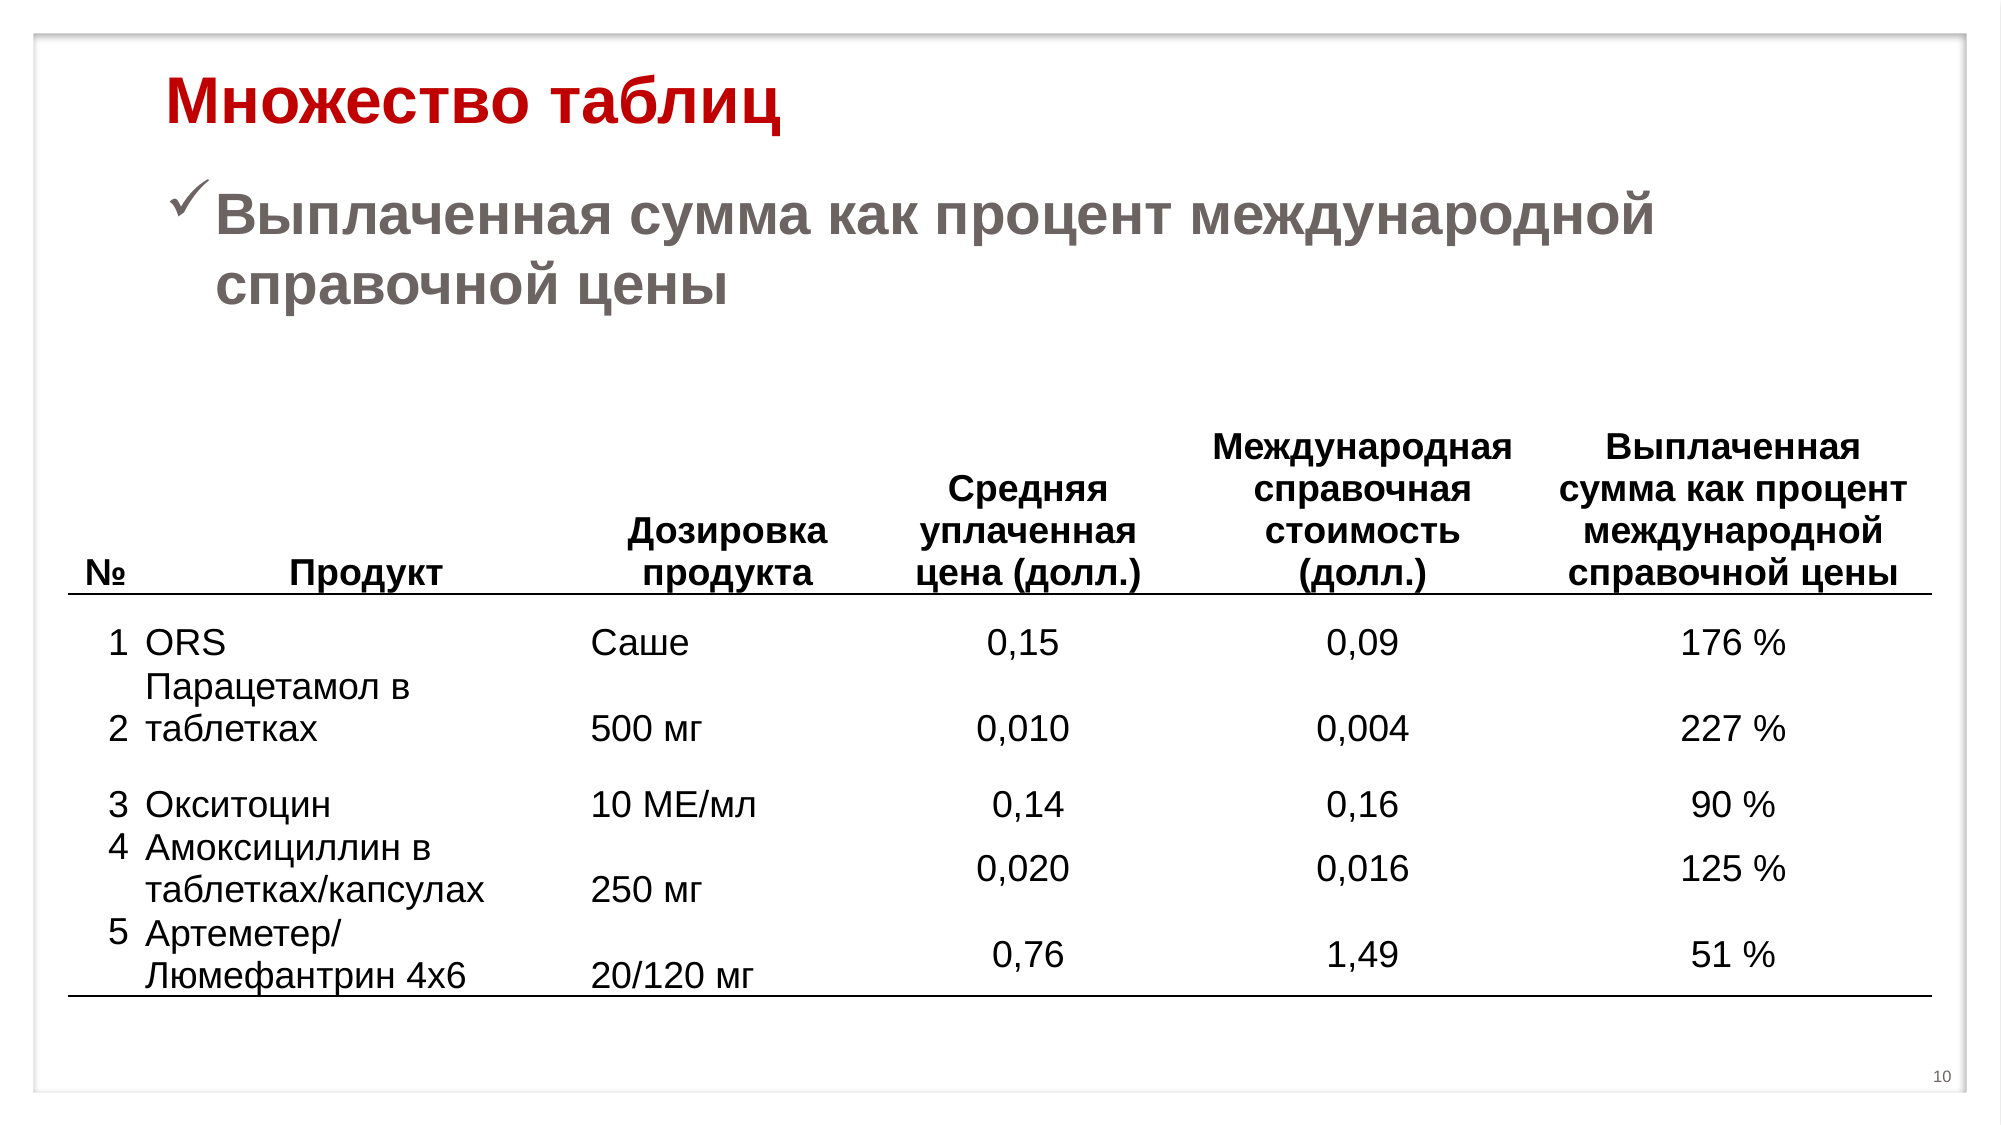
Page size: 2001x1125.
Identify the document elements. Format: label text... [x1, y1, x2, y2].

table_cell ORS [144, 595, 589, 664]
table_cell 0,016 [1191, 825, 1535, 911]
table_cell Артеметер/ Люмефантрин 4х6 [144, 911, 589, 995]
table_cell 1 [68, 595, 144, 664]
table_cell 0,15 [866, 595, 1191, 664]
list Выплаченная сумма как процент международной справочной цены [150, 168, 1886, 345]
table_header Выплаченная сумма как процент международной справочной цены [1535, 368, 1932, 593]
table_cell 125 % [1535, 825, 1932, 911]
table_header № [68, 368, 144, 593]
table_cell 0,020 [866, 825, 1191, 911]
table_cell 0,09 [1191, 595, 1535, 664]
table_cell 0,004 [1191, 664, 1535, 749]
table_cell 0,010 [866, 664, 1191, 749]
table_header Средняя уплаченная цена (долл.) [866, 368, 1191, 593]
table_cell 51 % [1535, 911, 1932, 995]
table_cell 2 [68, 664, 144, 749]
table_cell 5 [68, 911, 144, 995]
table_cell Окситоцин [144, 749, 589, 825]
table_cell Парацетамол в таблетках [144, 664, 589, 749]
table_cell Саше [589, 595, 866, 664]
table_cell 227 % [1535, 664, 1932, 749]
slide_number 10 [1500, 1058, 1967, 1094]
table_cell 176 % [1535, 595, 1932, 664]
table_cell 0,16 [1191, 749, 1535, 825]
table_cell 3 [68, 749, 144, 825]
table_header Продукт [144, 368, 589, 593]
table_cell 20/120 мг [589, 911, 866, 995]
table_cell 250 мг [589, 825, 866, 911]
table_header Дозировка продукта [589, 368, 866, 593]
table_cell 500 мг [589, 664, 866, 749]
table_cell 0,76 [866, 911, 1191, 995]
table_cell 0,14 [866, 749, 1191, 825]
table_cell 10 МЕ/мл [589, 749, 866, 825]
title Множество таблиц [150, 48, 1851, 145]
table_header Международная справочная стоимость (долл.) [1191, 368, 1535, 593]
table_cell Амоксициллин в таблетках/капсулах [144, 825, 589, 911]
table_cell 90 % [1535, 749, 1932, 825]
table_cell 4 [68, 825, 144, 911]
table_cell 1,49 [1191, 911, 1535, 995]
